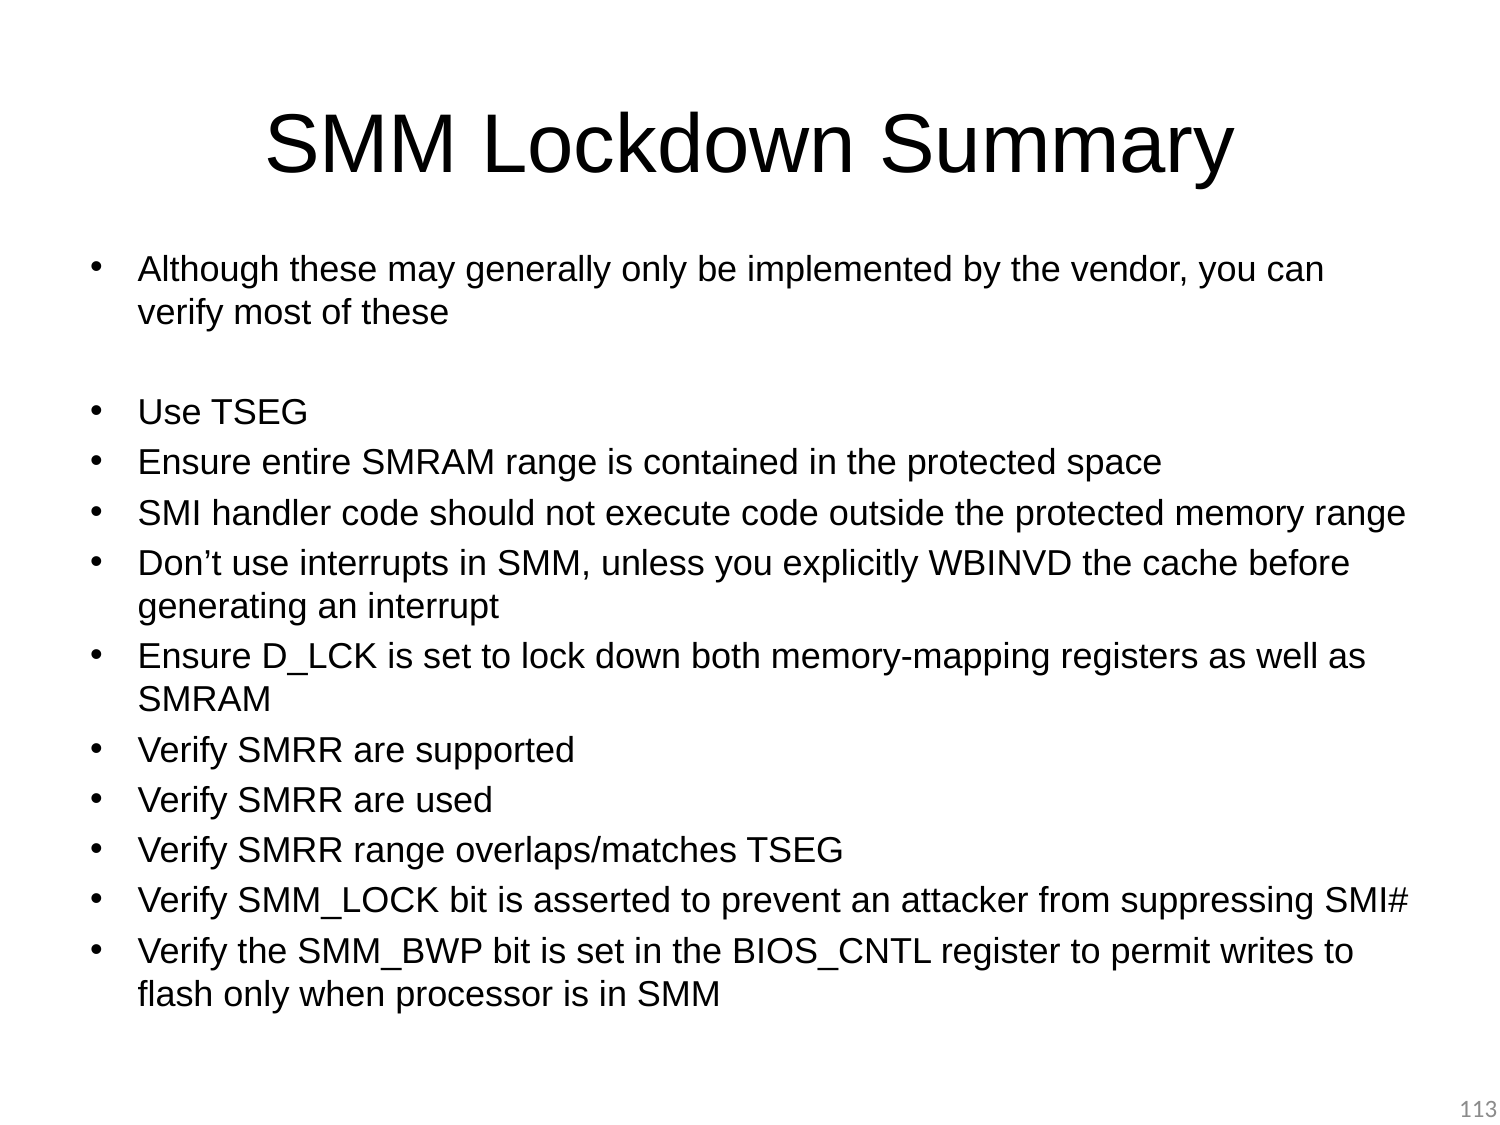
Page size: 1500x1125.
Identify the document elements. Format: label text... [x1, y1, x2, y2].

list Although these may generally only be implemented by the vendor, you can verify most of these Use TSEG Ensure entire SMRAM range is contained in the protected space SMI handler code should not execute code outside the protected memory range Don’t use interrupts in SMM, unless you explicitly WBINVD the cache before generating an interrupt Ensure D_LCK is set to lock down both memory-mapping registers as well as SMRAM Verify SMRR are supported Verify SMRR are used Verify SMRR range overlaps/matches TSEG Verify SMM_LOCK bit is asserted to prevent an attacker from suppressing SMI# Verify the SMM_BWP bit is set in the BIOS_CNTL register to permit writes to flash only when processor is in SMM [75, 237, 1425, 1100]
title SMM Lockdown Summary [75, 45, 1425, 233]
slide_number 113 [1162, 1077, 1500, 1125]
